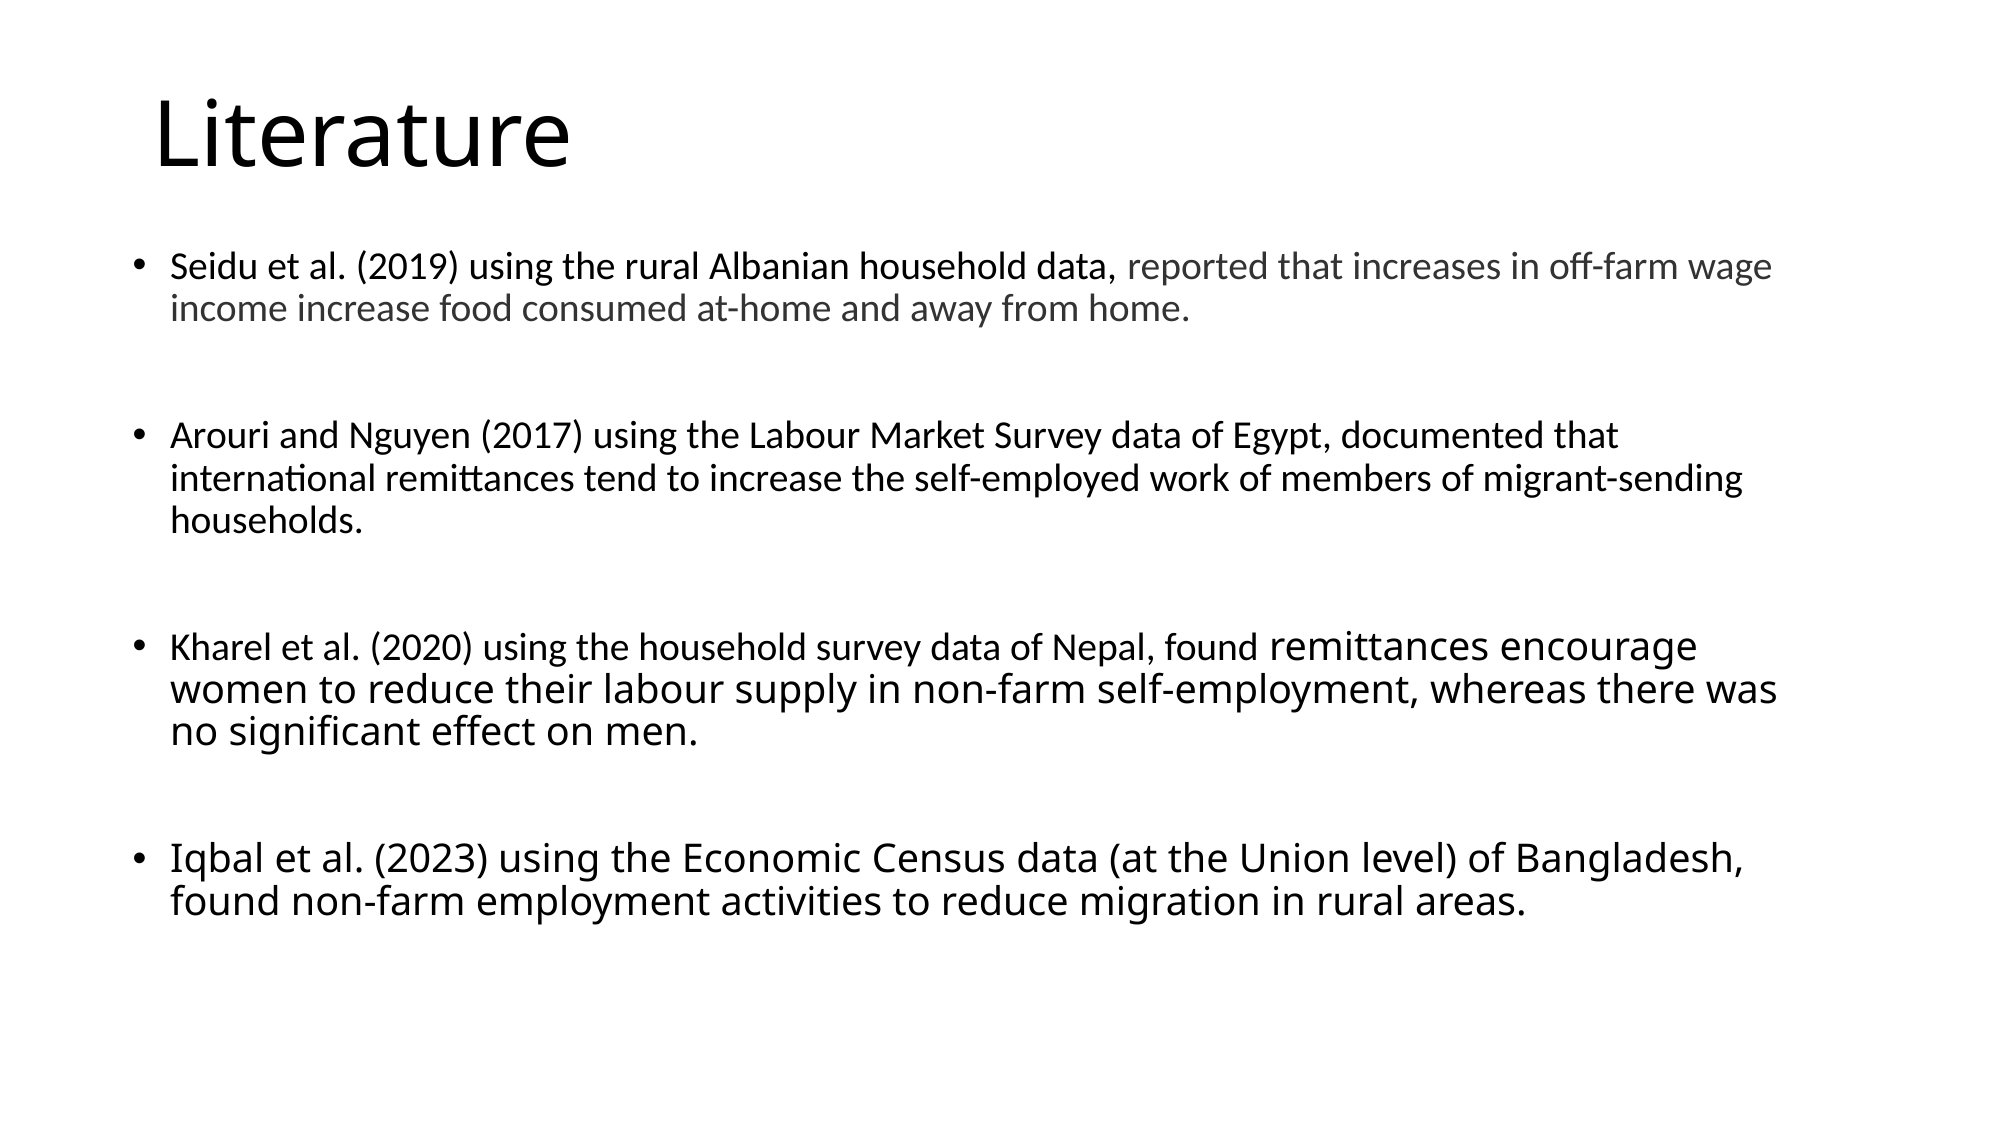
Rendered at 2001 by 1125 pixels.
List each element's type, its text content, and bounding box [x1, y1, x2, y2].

list Seidu et al. (2019) using the rural Albanian household data, reported that increases in off-farm wage income increase food consumed at-home and away from home. Arouri and Nguyen (2017) using the Labour Market Survey data of Egypt, documented that international remittances tend to increase the self-employed work of members of migrant-sending households. Kharel et al. (2020) using the household survey data of Nepal, found remittances encourage women to reduce their labour supply in non-farm self-employment, whereas there was no significant effect on men. Iqbal et al. (2023) using the Economic Census data (at the Union level) of Bangladesh, found non-farm employment activities to reduce migration in rural areas. [117, 237, 1843, 952]
title Literature [137, 59, 1863, 214]
